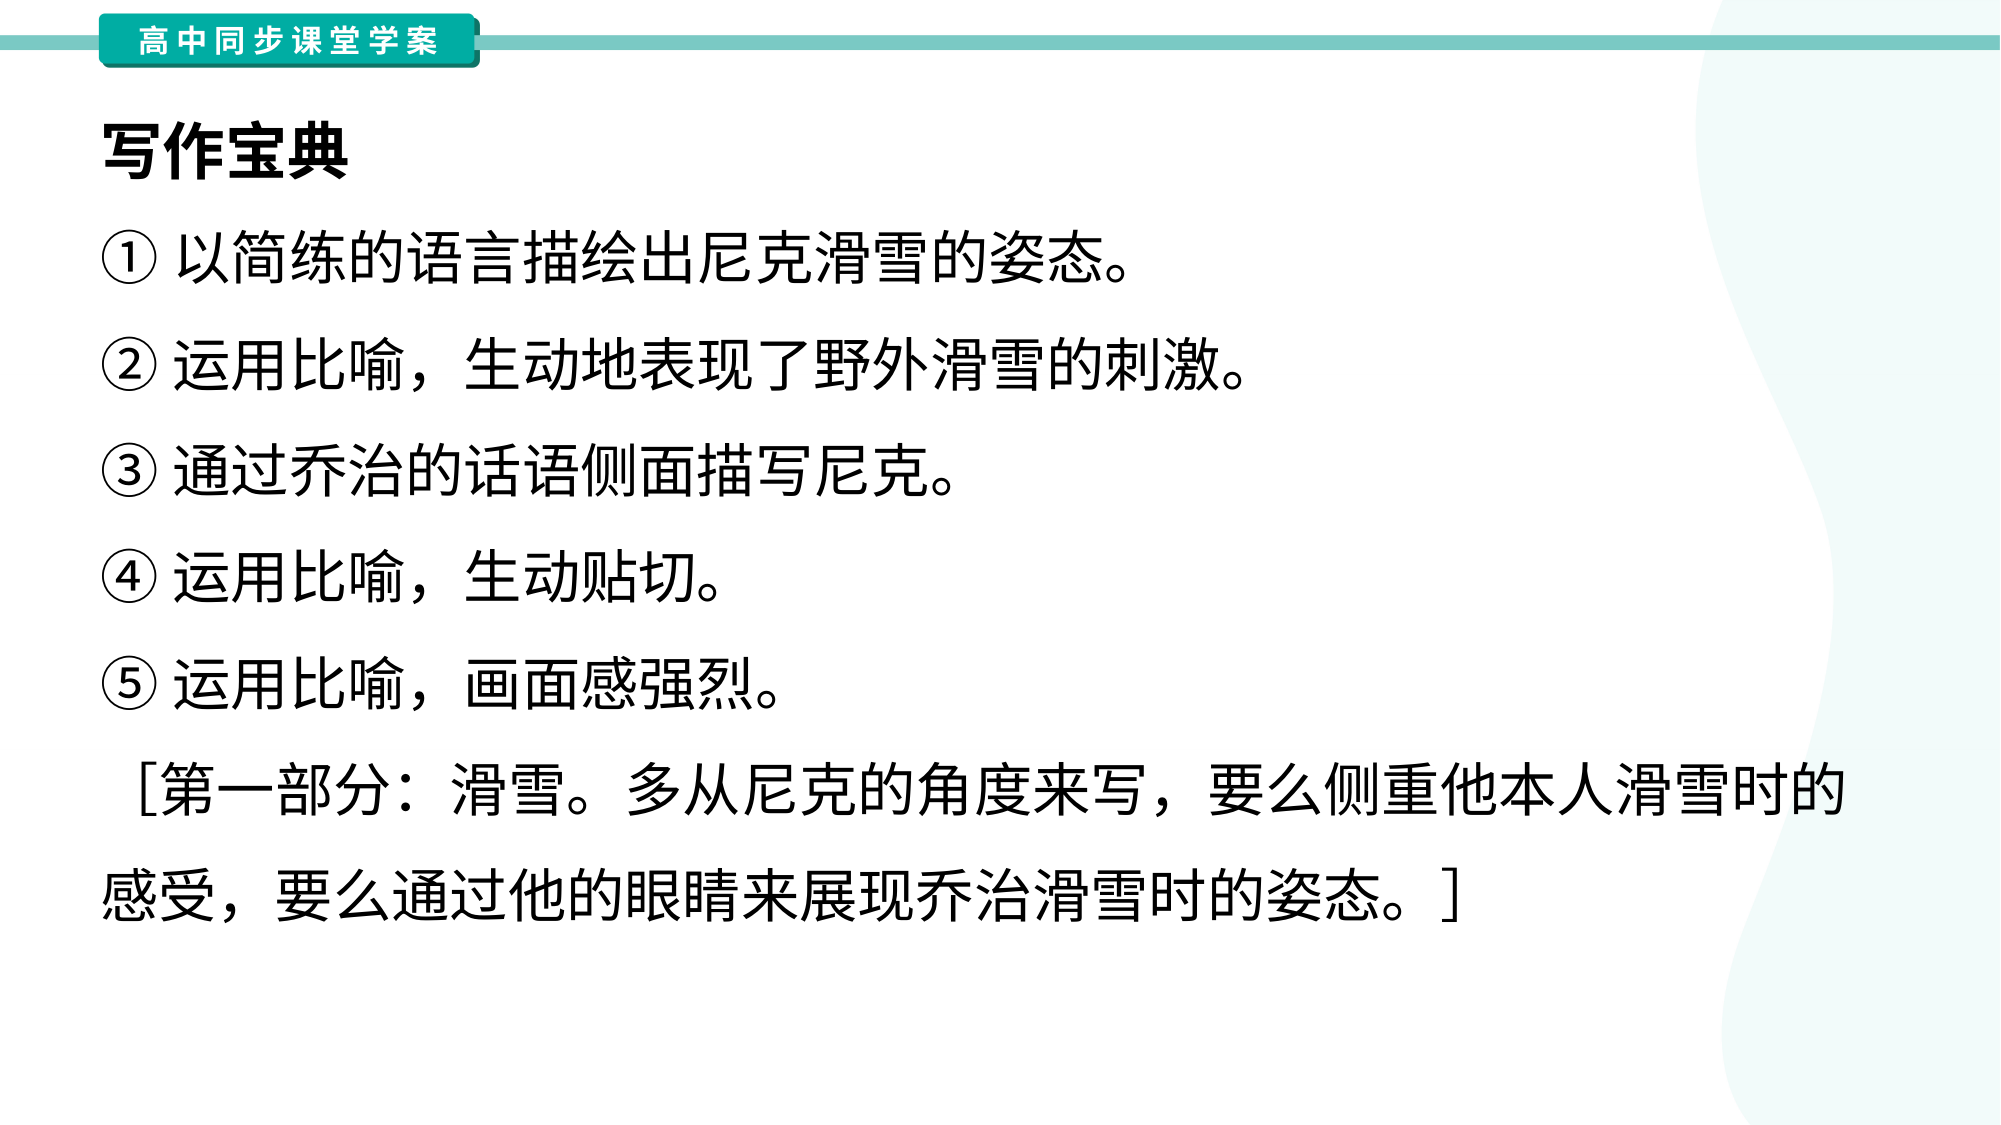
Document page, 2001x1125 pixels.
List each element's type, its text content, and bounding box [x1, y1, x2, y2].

text_box 写作宝典 [100, 76, 1899, 185]
text_box ①以简练的语言描绘出尼克滑雪的姿态。 ②运用比喻，生动地表现了野外滑雪的刺激。 ③通过乔治的话语侧面描写尼克。 ④运用比喻，生动贴切。 ⑤运用比喻，画面感强烈。 ［第一部分：滑雪。多从尼克的角度来写，要么侧重他本人滑雪时的 感受，要么通过他的眼睛来展现乔治滑雪时的姿态。］ [100, 185, 1899, 930]
picture [0, 0, 2000, 1125]
